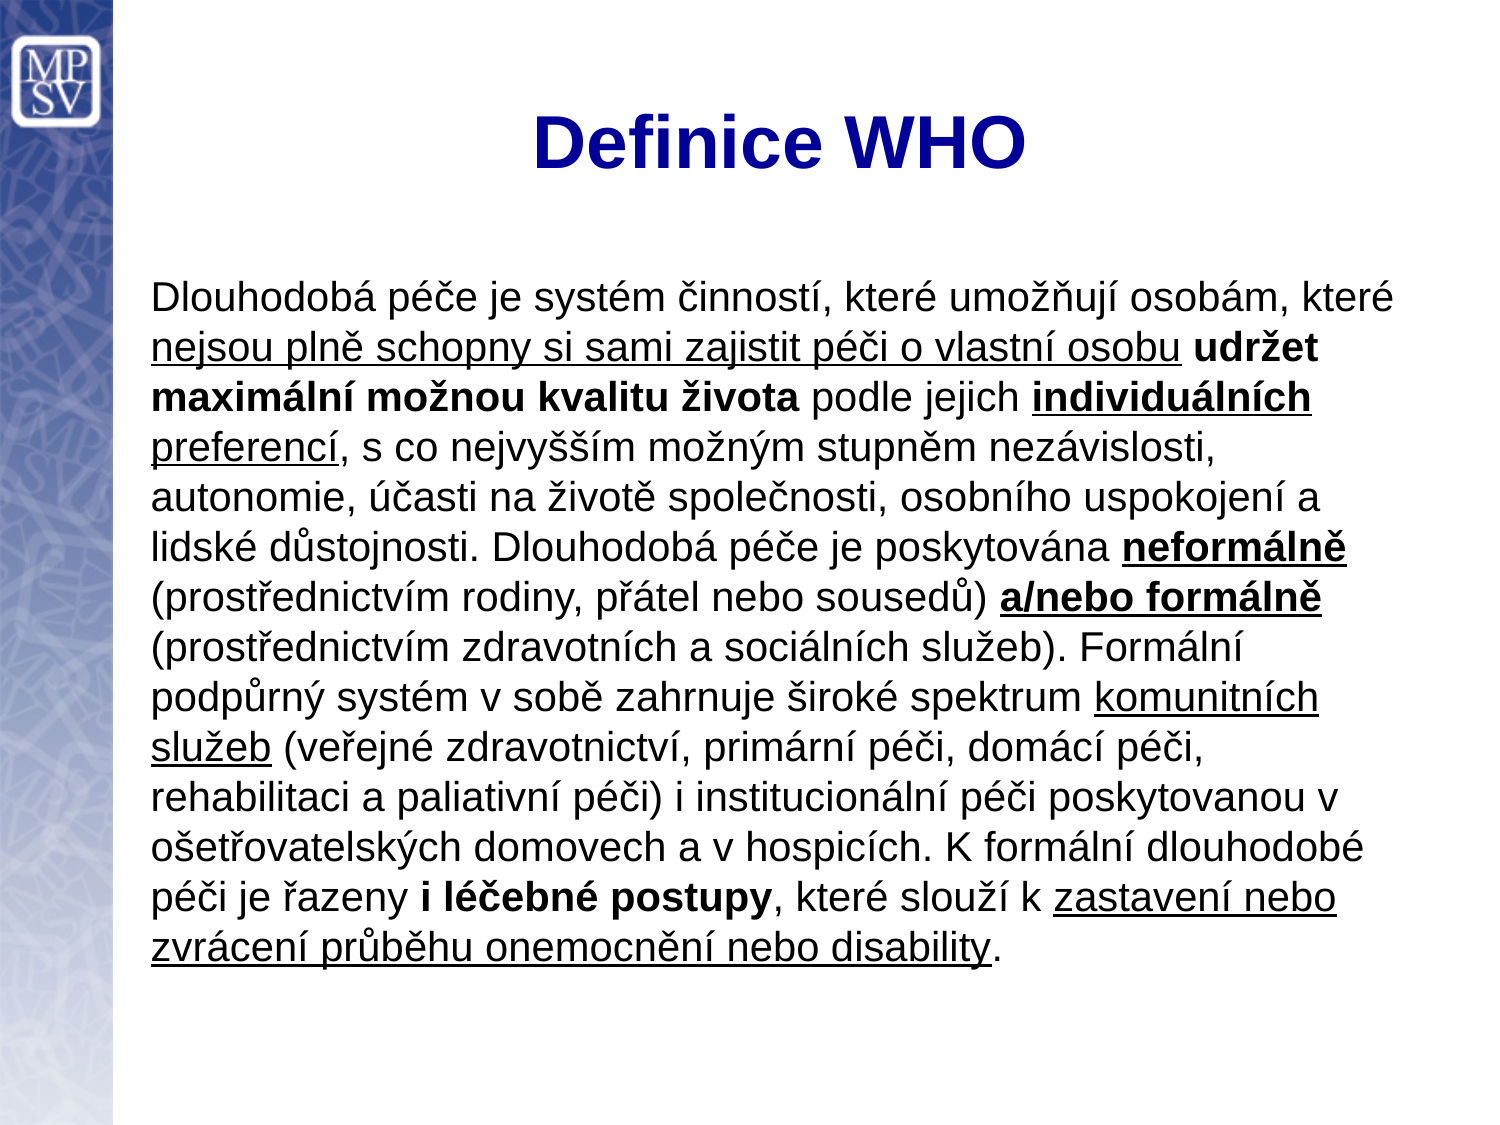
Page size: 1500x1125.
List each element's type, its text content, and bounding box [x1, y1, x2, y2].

list Dlouhodobá péče je systém činností, které umožňují osobám, které nejsou plně schopny si sami zajistit péči o vlastní osobu udržet maximální možnou kvalitu života podle jejich individuálních preferencí, s co nejvyšším možným stupněm nezávislosti, autonomie, účasti na životě společnosti, osobního uspokojení a lidské důstojnosti. Dlouhodobá péče je poskytována neformálně (prostřednictvím rodiny, přátel nebo sousedů) a/nebo formálně (prostřednictvím zdravotních a sociálních služeb). Formální podpůrný systém v sobě zahrnuje široké spektrum komunitních služeb (veřejné zdravotnictví, primární péči, domácí péči, rehabilitaci a paliativní péči) i institucionální péči poskytovanou v ošetřovatelských domovech a v hospicích. K formální dlouhodobé péči je řazeny i léčebné postupy, které slouží k zastavení nebo zvrácení průběhu onemocnění nebo disability. [135, 262, 1425, 1005]
title Definice WHO [135, 45, 1425, 233]
picture [0, 0, 113, 1125]
